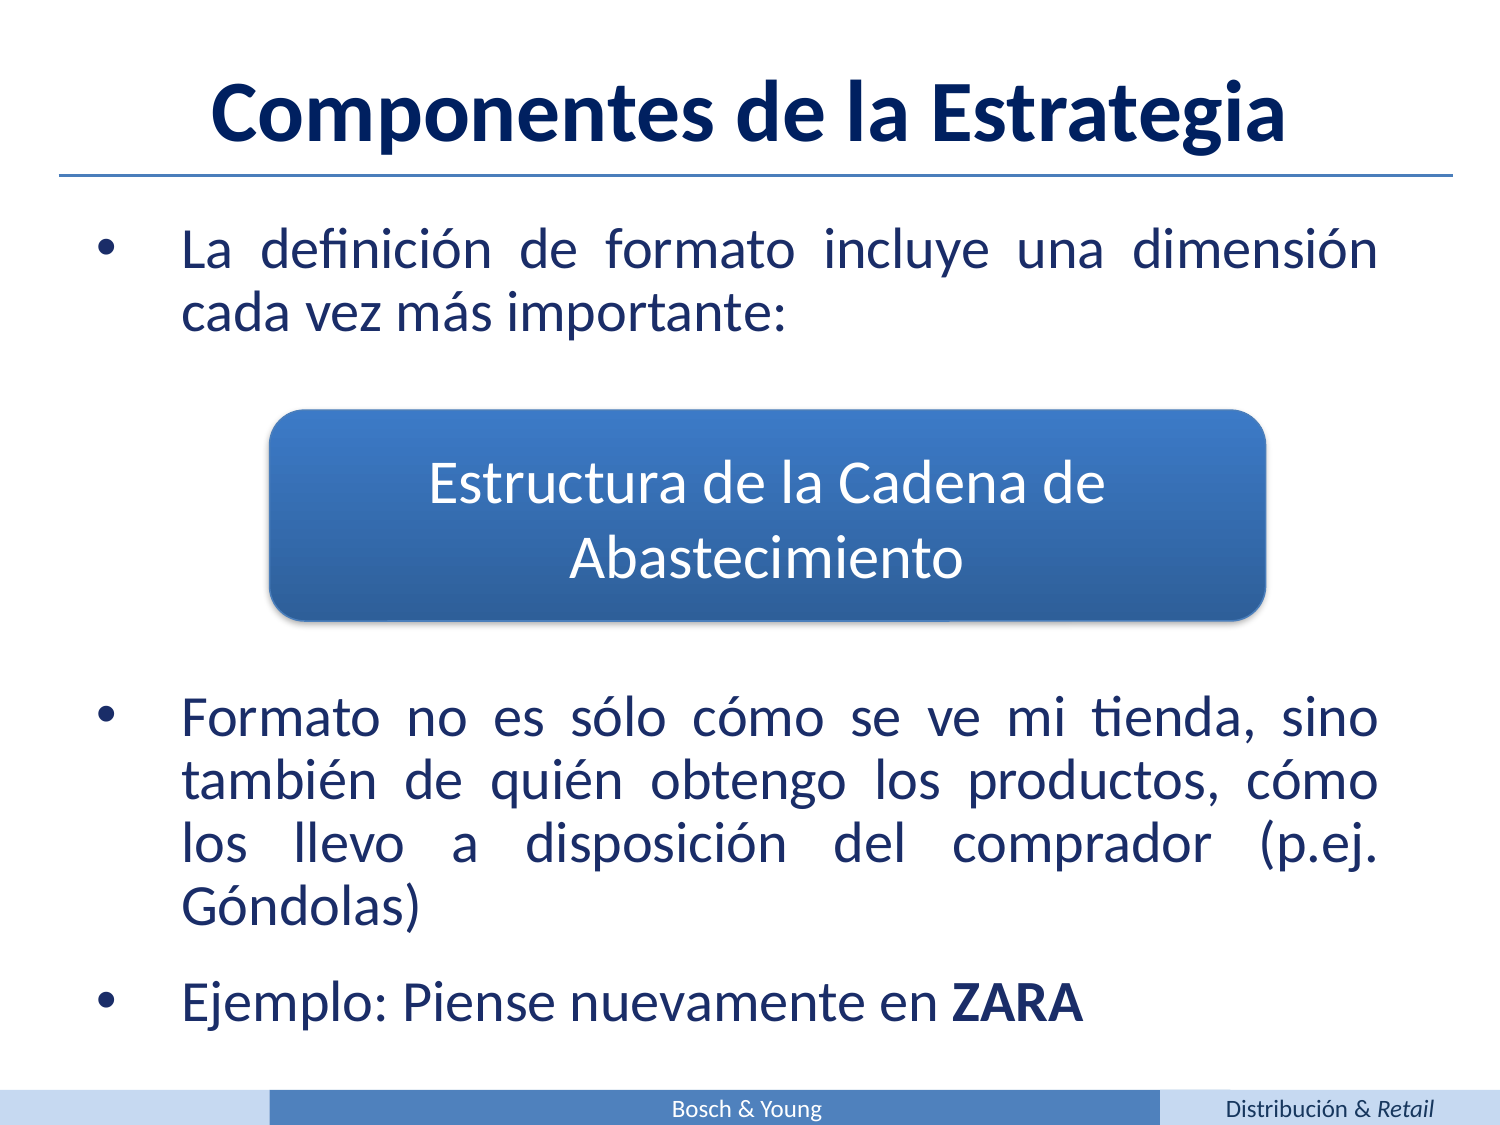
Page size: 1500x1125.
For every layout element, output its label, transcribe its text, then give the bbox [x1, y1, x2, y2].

text_box La definición de formato incluye una dimensión cada vez más importante: Formato no es sólo cómo se ve mi tienda, sino también de quién obtengo los productos, cómo los llevo a disposición del comprador (p.ej. Góndolas) Ejemplo: Piense nuevamente en ZARA [82, 210, 1395, 1088]
text_box [0, 1088, 272, 1125]
text_box Distribución & Retail [1158, 1088, 1500, 1125]
text_box Componentes de la Estrategia [35, 46, 1465, 167]
text_box Estructura de la Cadena de Abastecimiento [268, 409, 1267, 622]
text_box Bosch & Young [272, 1088, 1158, 1125]
